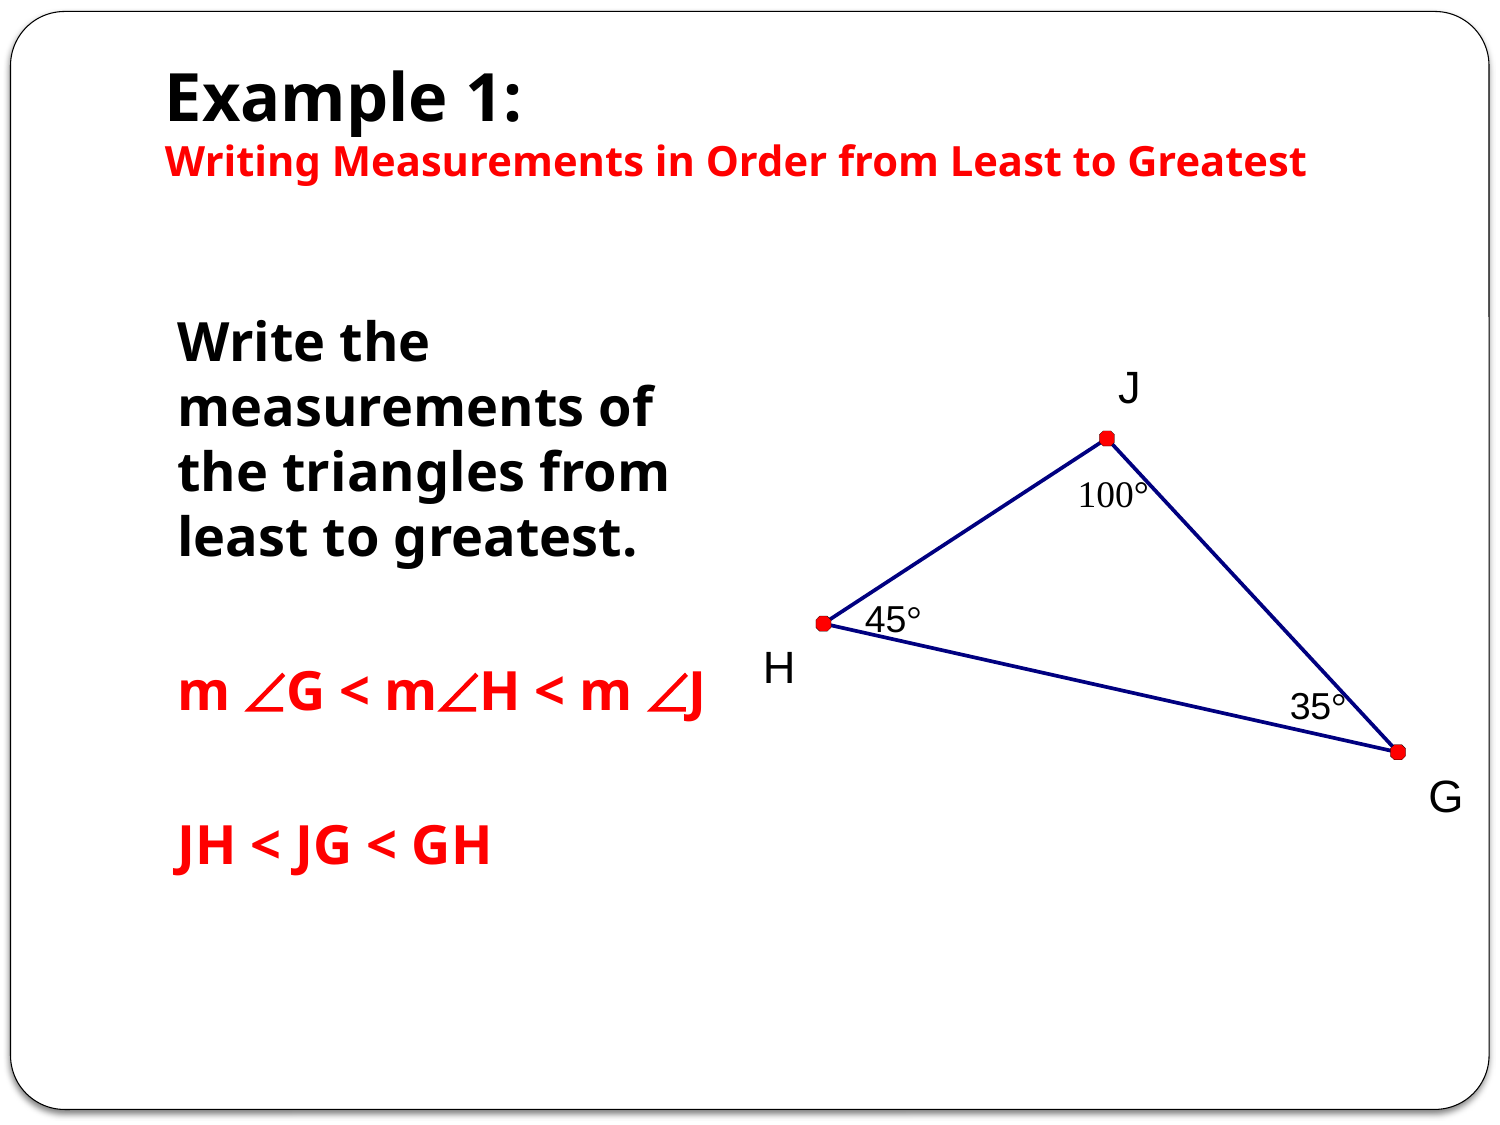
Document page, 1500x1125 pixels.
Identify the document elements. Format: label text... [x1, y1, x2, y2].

title Example 1: Writing Measurements in Order from Least to Greatest [150, 45, 1425, 200]
picture [724, 324, 1500, 866]
list Write the measurements of the triangles from least to greatest. m G < mH < m J JH < JG < GH [62, 299, 725, 1050]
